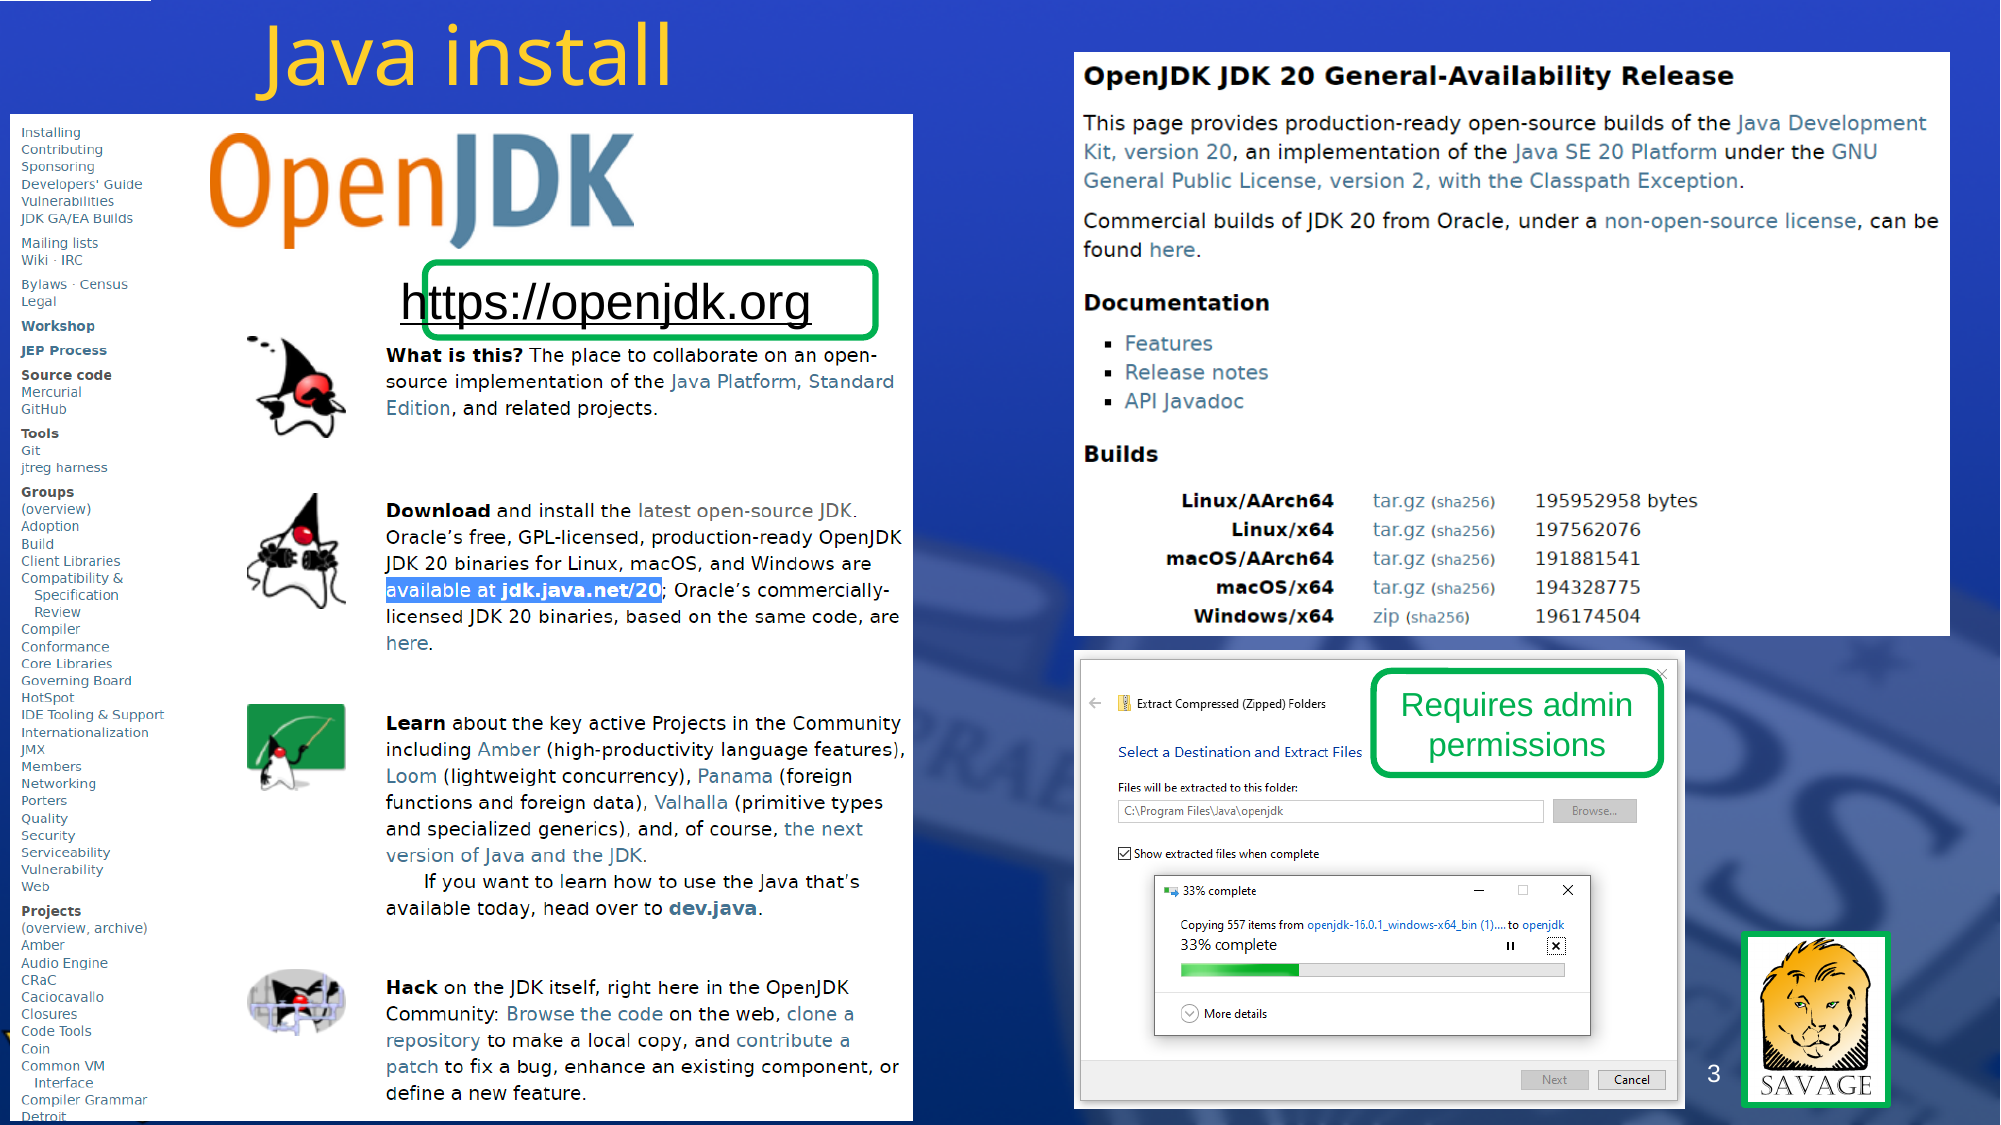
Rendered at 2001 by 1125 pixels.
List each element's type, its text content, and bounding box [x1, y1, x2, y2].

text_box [424, 262, 876, 338]
slide_number 3 [1690, 1042, 1737, 1103]
picture [0, 0, 2000, 1125]
title Java install [150, 4, 788, 100]
